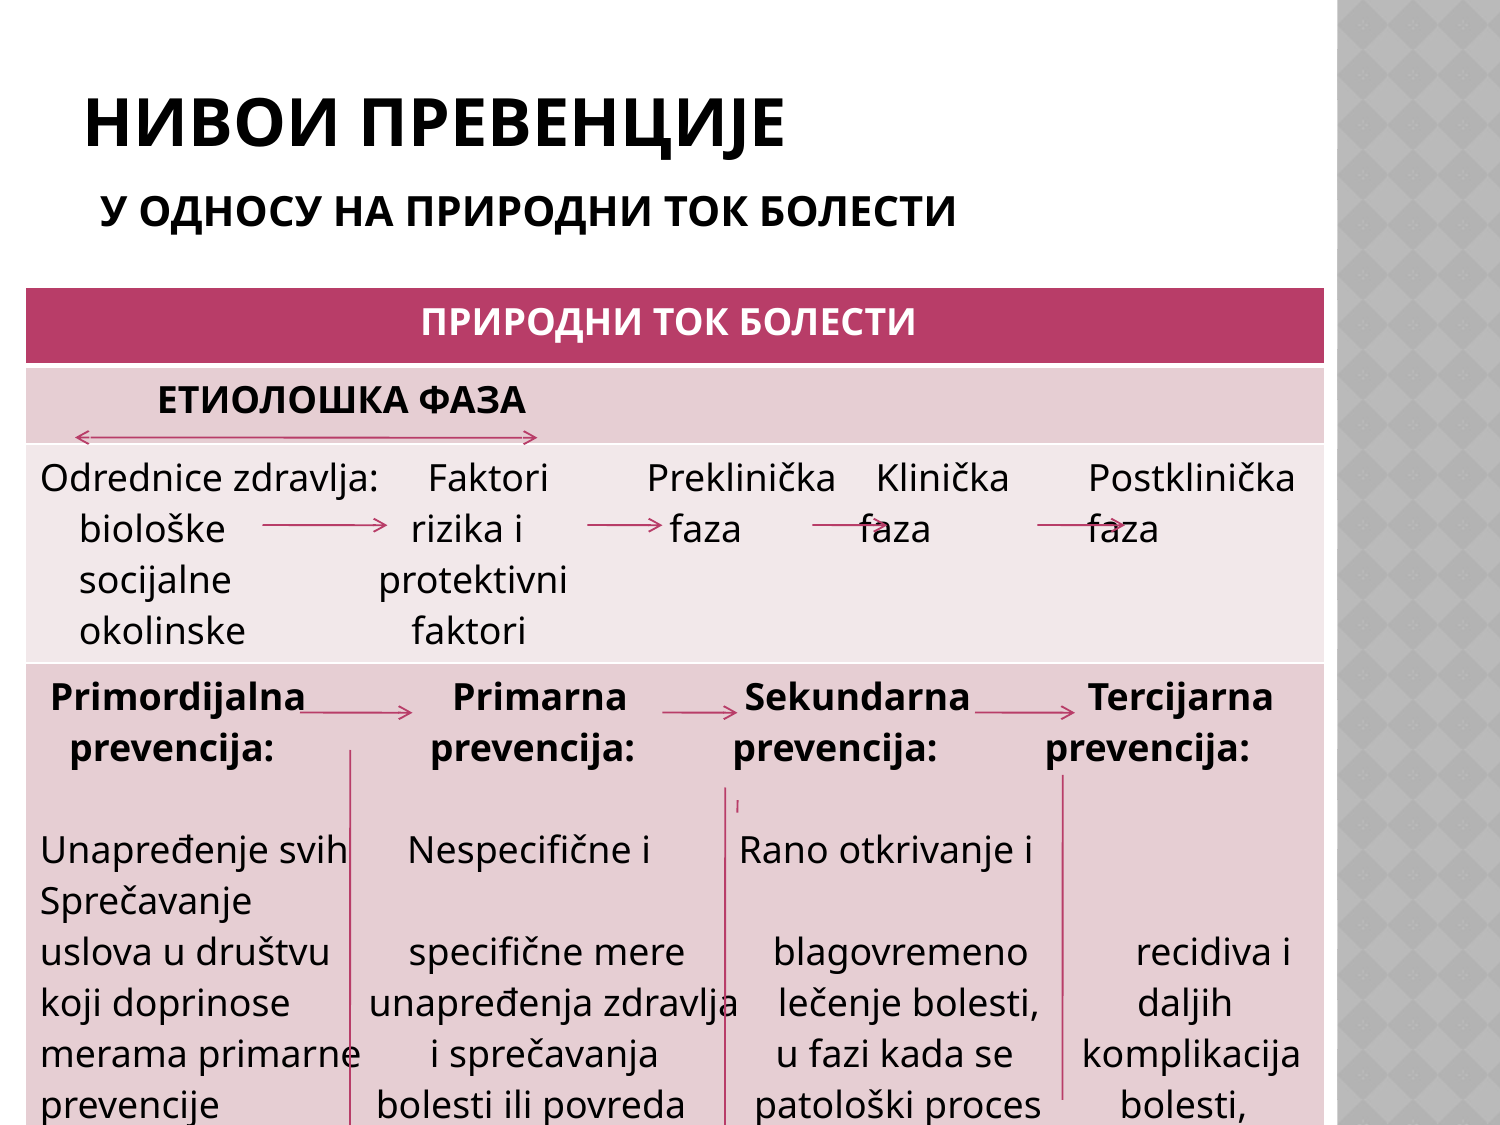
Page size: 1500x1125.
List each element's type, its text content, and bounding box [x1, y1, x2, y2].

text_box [584, 526, 664, 535]
table_cell Primordijalna Primarna Sekundarna Tercijarna prevencija: prevencija: prevencija: prevencija: Unapređenje svih Nespecifične i Rano otkrivanje i Sprečavanje uslova u društvu specifične mere blagovremeno recidiva i koji doprinose unapređenja zdravlja lečenje bolesti, daljih merama primarne i sprečavanja u fazi kada se komplikacija prevencije bolesti ili povreda patološki proces bolesti, modifikovanjem može merama faktora rizika modifikovati rehabilitacije [26, 664, 1324, 1125]
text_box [727, 806, 746, 816]
title НИВОИ ПРЕВЕНЦИЈЕ У ОДНОСУ НА ПРИРОДНИ ТОК БОЛЕСТИ [75, 52, 1263, 240]
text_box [809, 526, 889, 535]
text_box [259, 525, 389, 535]
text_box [971, 713, 1077, 723]
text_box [296, 713, 414, 723]
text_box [659, 714, 739, 723]
table_cell EТИОЛОШКА ФАЗА [26, 368, 1324, 443]
table_header ПРИРОДНИ ТОК БОЛЕСТИ [26, 288, 1324, 363]
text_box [352, 938, 539, 948]
table_cell Odrednice zdravlja: Faktori Preklinička Klinička Postklinička biološke rizika i faza faza faza socijalne protektivni okolinske faktori [26, 445, 1324, 662]
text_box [1034, 526, 1127, 535]
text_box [1064, 938, 1227, 948]
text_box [727, 957, 896, 966]
